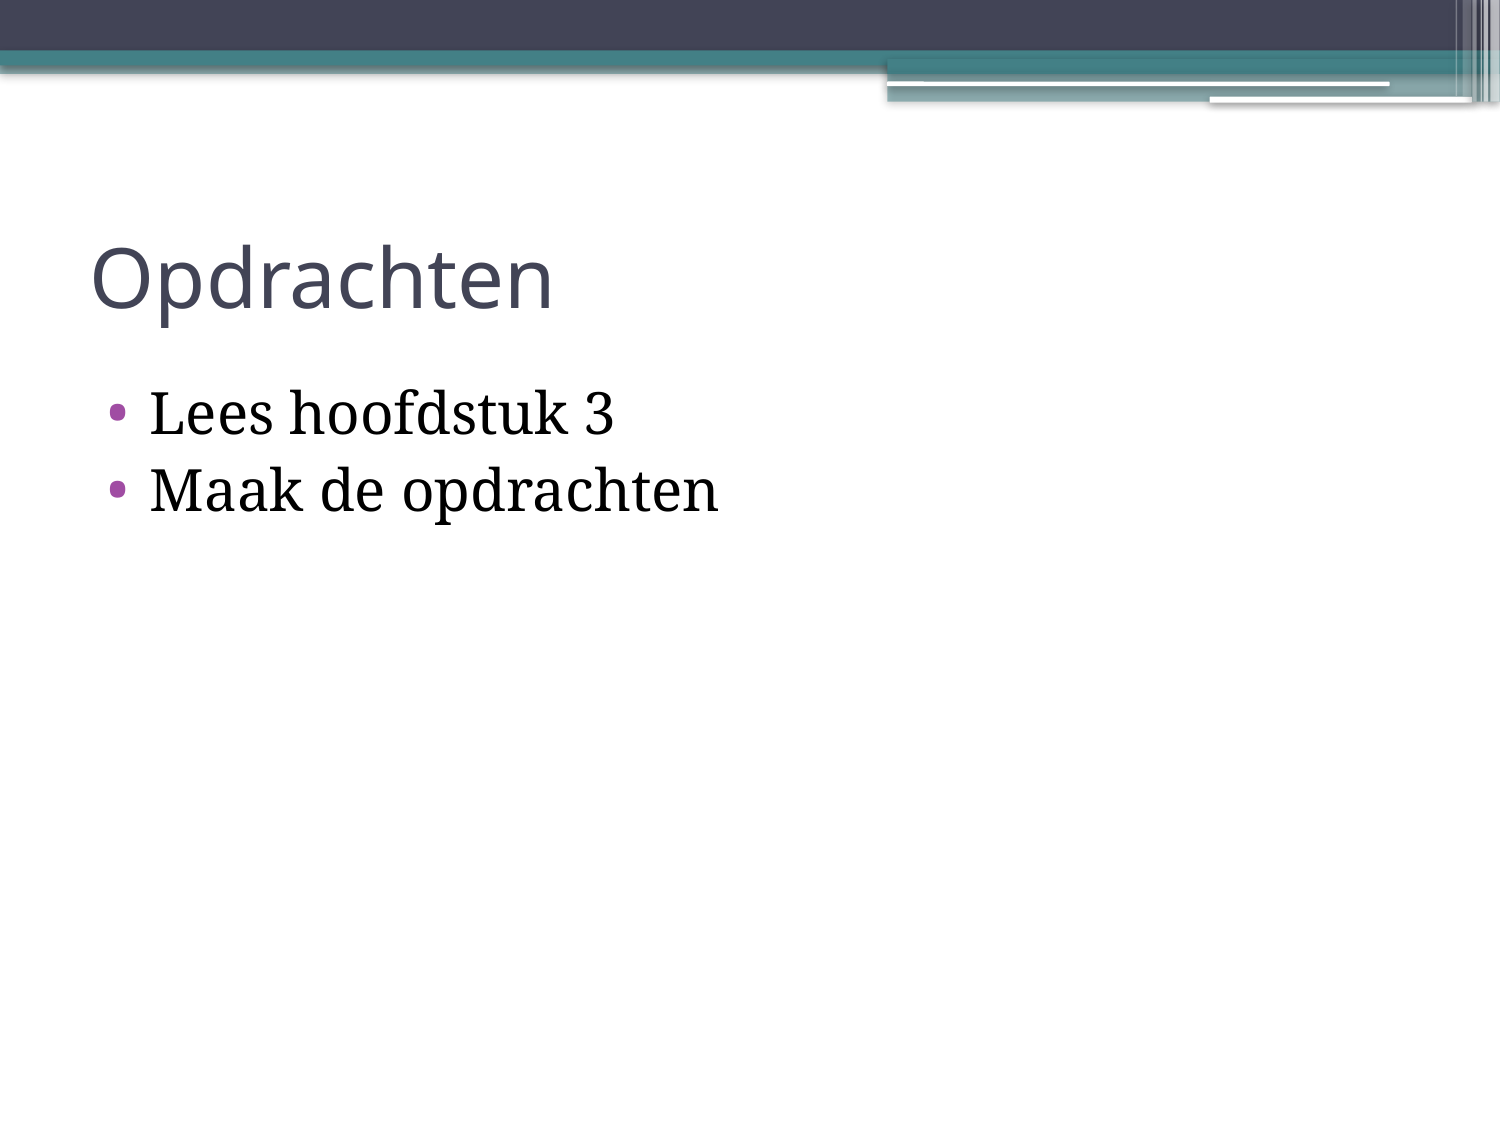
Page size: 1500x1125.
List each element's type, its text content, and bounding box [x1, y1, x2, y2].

list Lees hoofdstuk 3 Maak de opdrachten [75, 368, 1425, 1079]
title Opdrachten [75, 187, 1425, 363]
